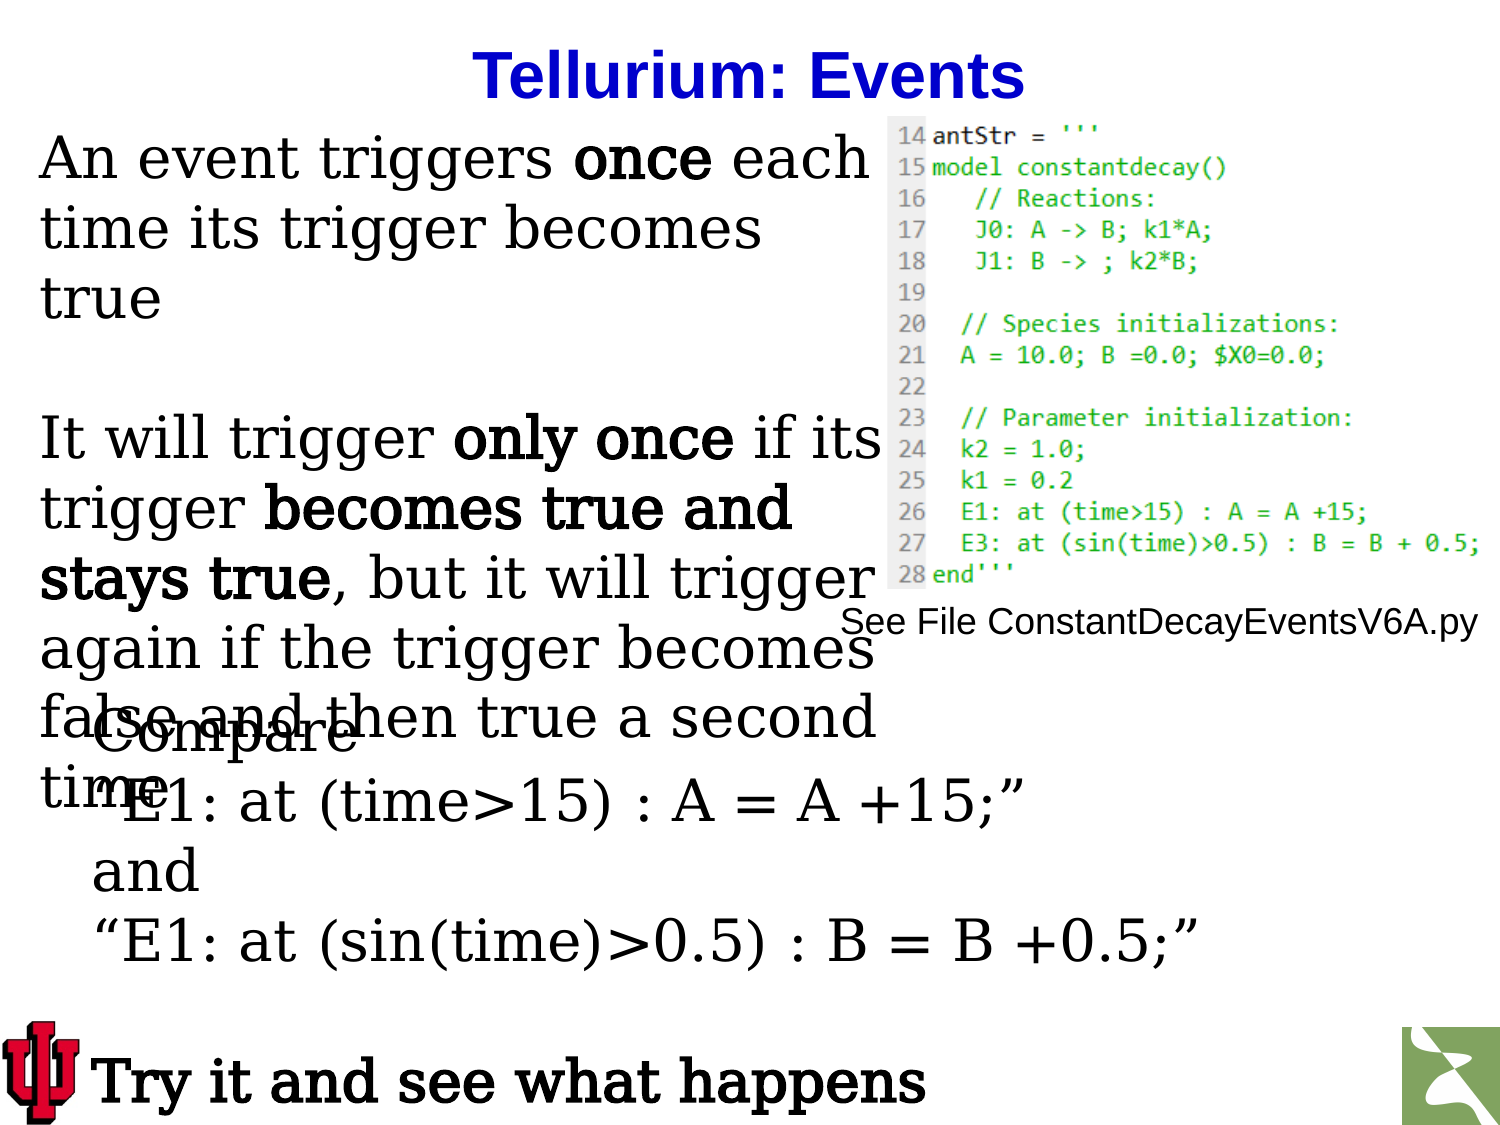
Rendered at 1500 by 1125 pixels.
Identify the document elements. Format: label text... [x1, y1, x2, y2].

picture [1402, 1027, 1500, 1125]
text_box Compare “E1: at (time>15) : A = A +15;” and “E1: at (sin(time)>0.5) : B = B +0.5;” Try it and see what happens [76, 686, 1500, 1121]
text_box [0, 112, 1500, 478]
text_box See File ConstantDecayEventsV6A.py [824, 589, 1500, 650]
text_box An event triggers once each time its trigger becomes true It will trigger only once if its trigger becomes true and stays true, but it will trigger again if the trigger becomes false and then true a second time [24, 663, 913, 827]
text_box [0, 556, 1500, 663]
title Tellurium: Events [0, 19, 1500, 112]
picture [0, 1020, 80, 1125]
text_box An event triggers once each time its trigger becomes true It will trigger only once if its trigger becomes true and stays true, but it will trigger again if the trigger becomes false and then true a second time [24, 478, 881, 556]
picture [887, 116, 1497, 589]
